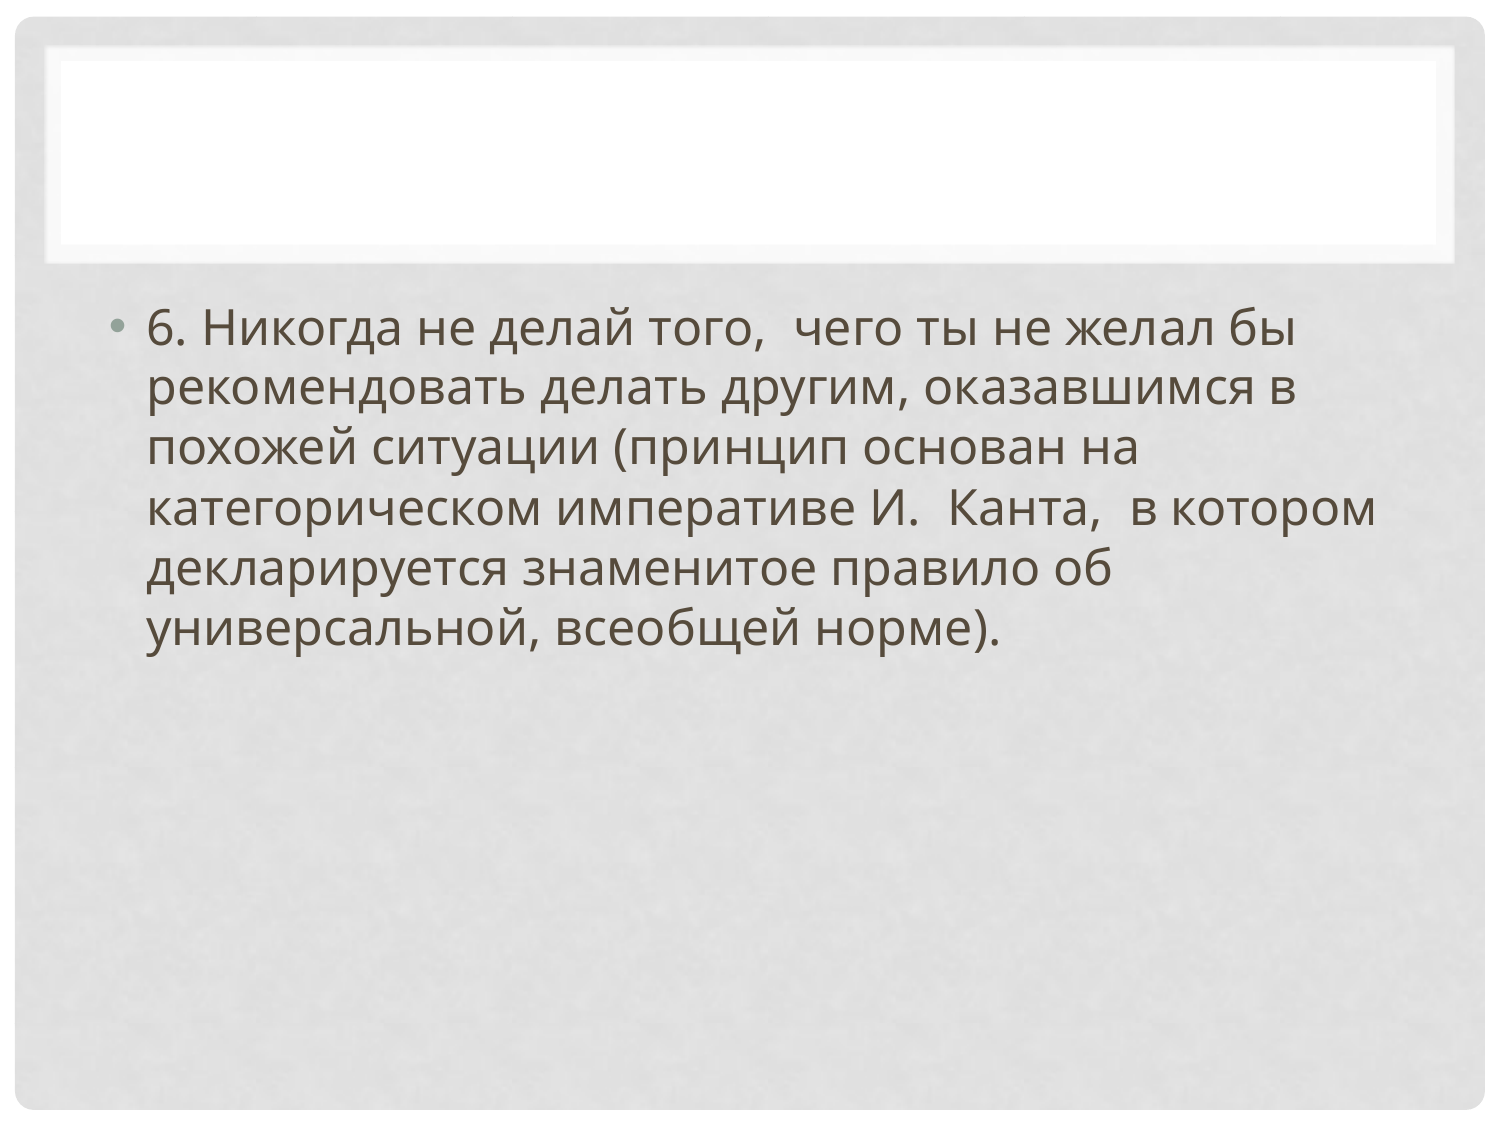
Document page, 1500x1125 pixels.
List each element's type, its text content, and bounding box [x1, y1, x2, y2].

list 6. Никогда не делай того, чего ты не желал бы рекомендовать делать другим, оказавшимся в похожей ситуации (принцип основан на категорическом императиве И. Канта, в котором декларируется знаменитое правило об универсальной, всеобщей норме). [75, 287, 1425, 1005]
